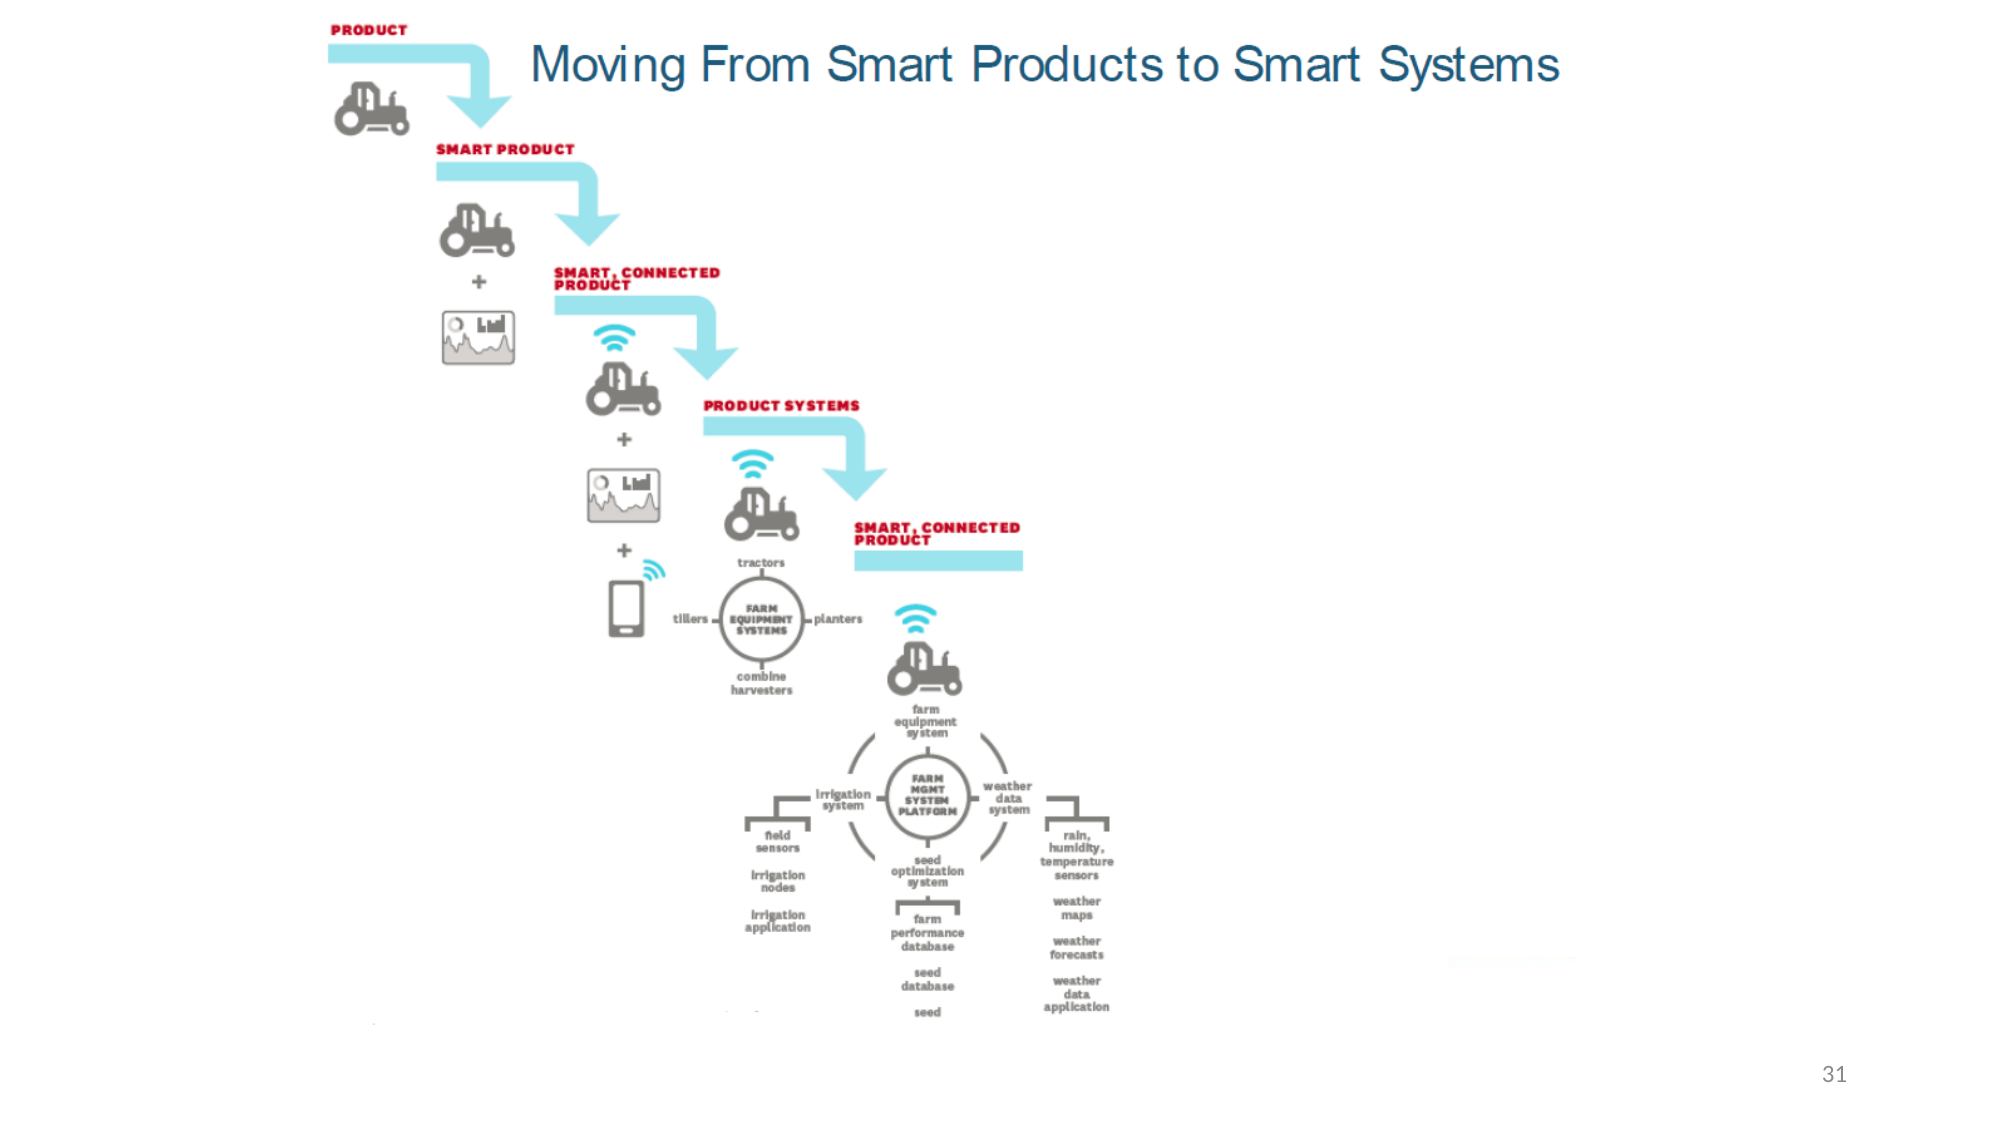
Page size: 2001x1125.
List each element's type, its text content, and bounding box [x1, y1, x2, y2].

picture [298, 15, 1590, 1070]
slide_number 31 [1412, 1042, 1863, 1103]
